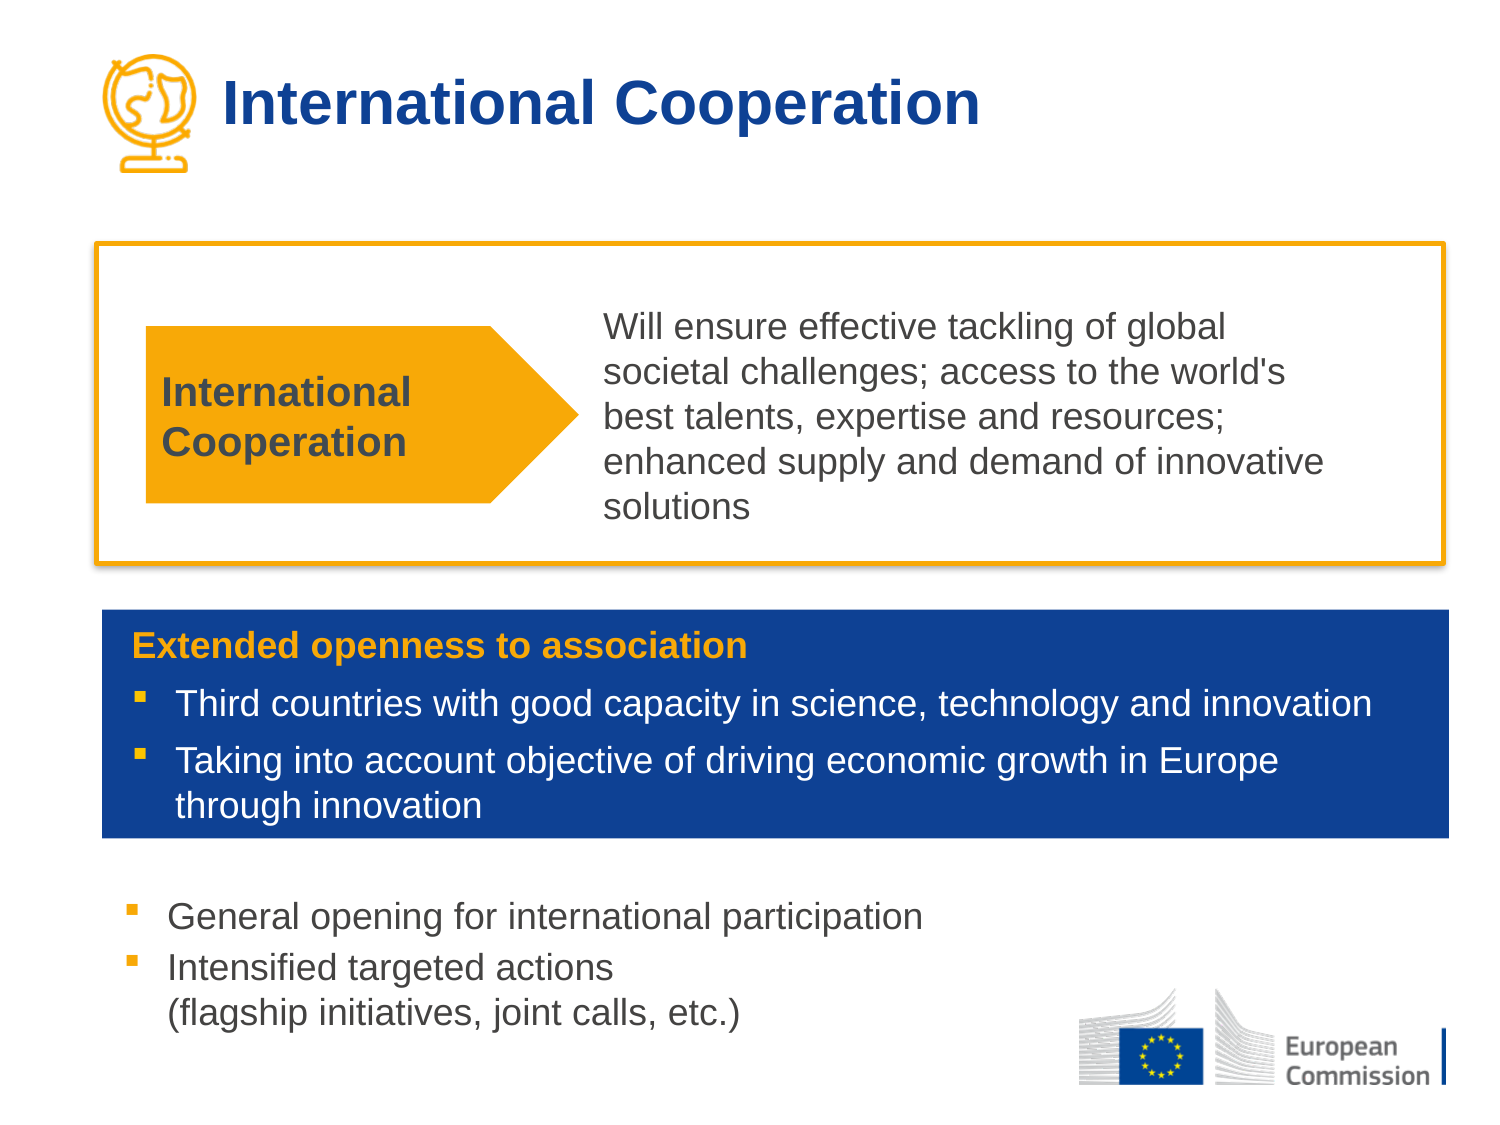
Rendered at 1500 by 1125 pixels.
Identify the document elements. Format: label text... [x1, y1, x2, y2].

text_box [145, 325, 1378, 504]
text_box Extended openness to association Third countries with good capacity in science, technology and innovation Taking into account objective of driving economic growth in Europe through innovation [102, 609, 1449, 839]
picture [90, 54, 209, 173]
text_box General opening for international participation Intensified targeted actions (flagship initiatives, joint calls, etc.) [82, 679, 1359, 1041]
picture [1078, 987, 1447, 1086]
text_box [96, 243, 1444, 564]
text_box International Cooperation [210, 54, 1466, 145]
